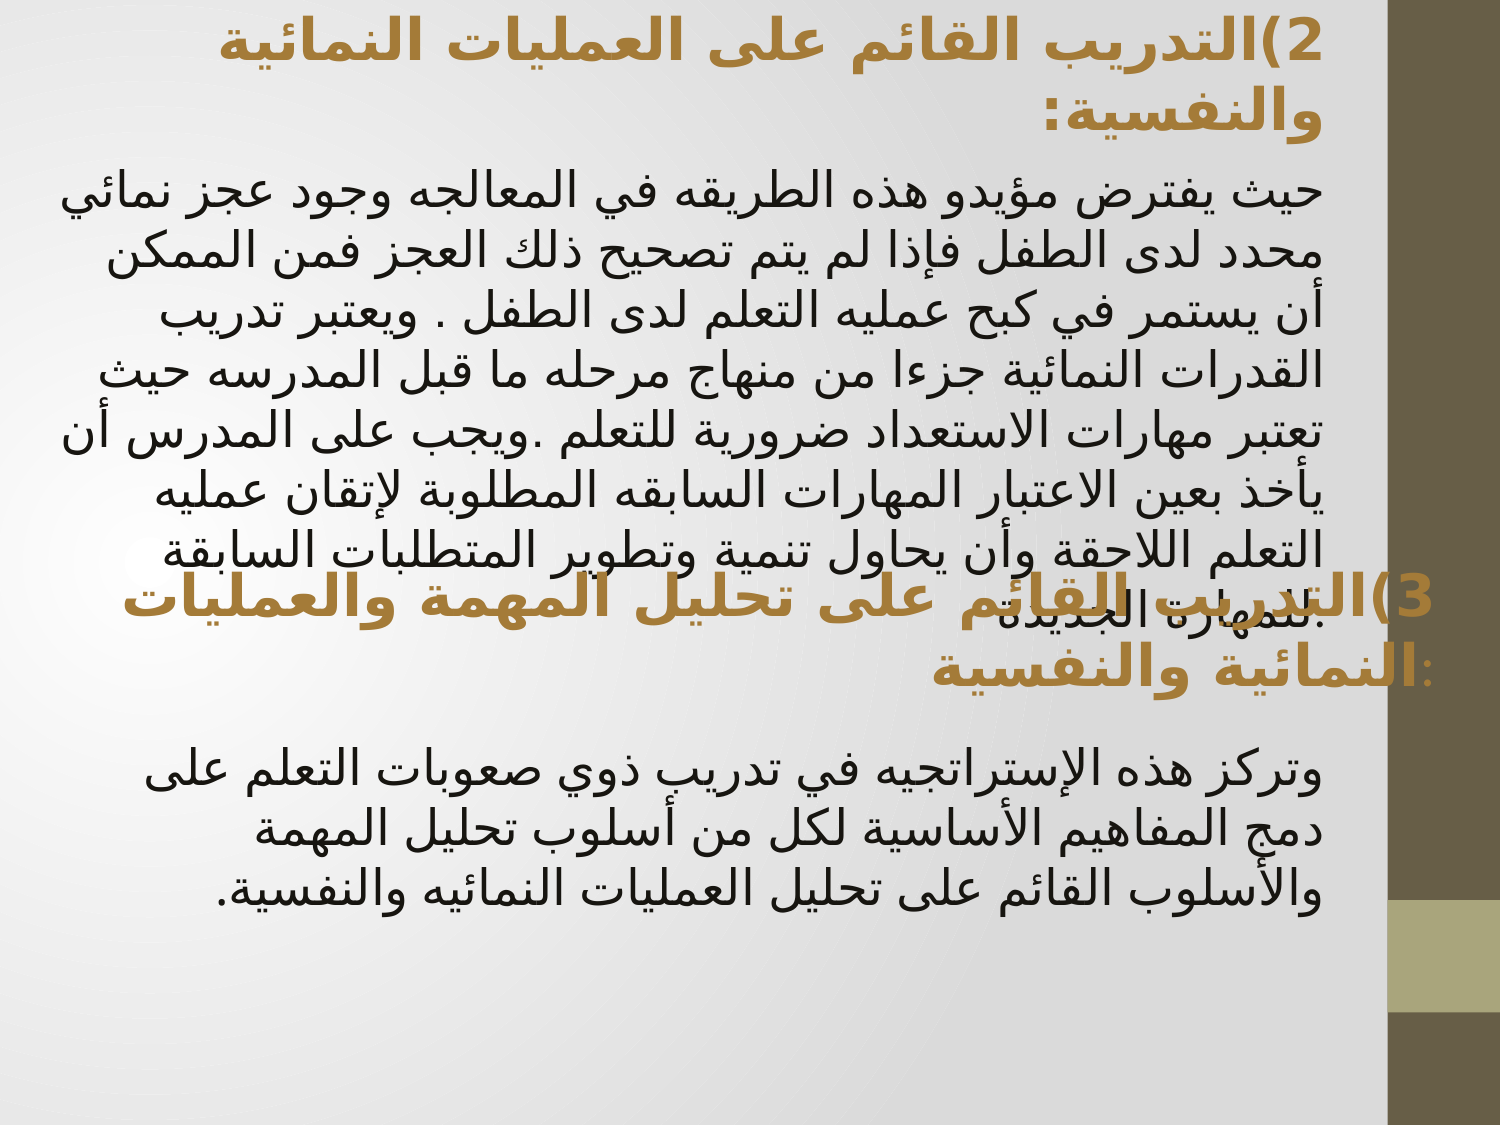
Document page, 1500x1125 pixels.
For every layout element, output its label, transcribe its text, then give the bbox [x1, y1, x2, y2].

text_box 3)التدريب القائم على تحليل المهمة والعمليات النمائية والنفسية: [106, 550, 1451, 706]
text_box وتركز هذه الإستراتجيه في تدريب ذوي صعوبات التعلم على دمج المفاهيم الأساسية لكل من أسلوب تحليل المهمة والأسلوب القائم على تحليل العمليات النمائيه والنفسية. [78, 728, 1341, 924]
text_box 2)التدريب القائم على العمليات النمائية والنفسية: حيث يفترض مؤيدو هذه الطريقه في المعالجه وجود عجز نمائي محدد لدى الطفل فإذا لم يتم تصحيح ذلك العجز فمن الممكن أن يستمر في كبح عمليه التعلم لدى الطفل . ويعتبر تدريب القدرات النمائية جزءا من منهاج مرحله ما قبل المدرسه حيث تعتبر مهارات الاستعداد ضرورية للتعلم .ويجب على المدرس أن يأخذ بعين الاعتبار المهارات السابقه المطلوبة لإتقان عمليه التعلم اللاحقة وأن يحاول تنمية وتطوير المتطلبات السابقة للمهارة الجديدة. [41, 0, 1342, 645]
